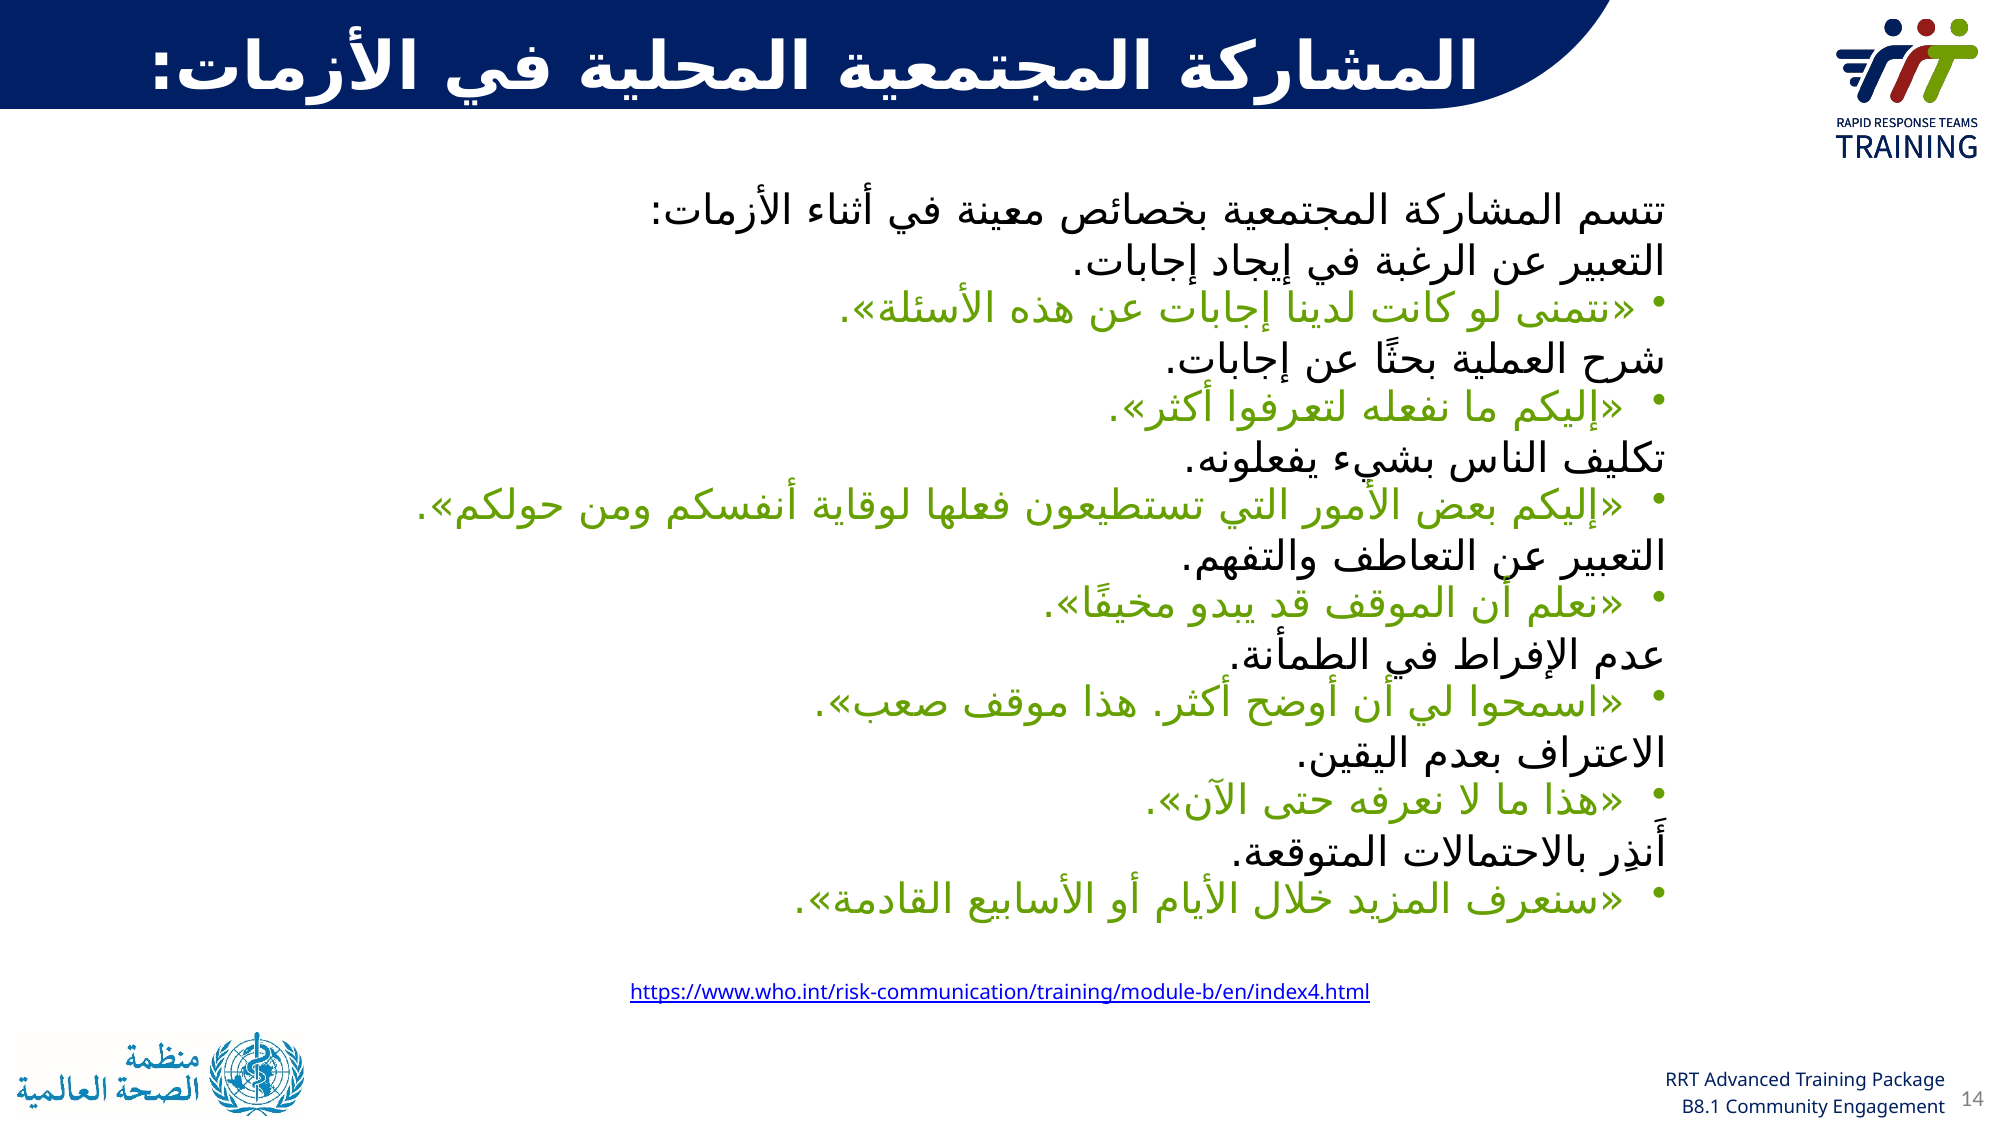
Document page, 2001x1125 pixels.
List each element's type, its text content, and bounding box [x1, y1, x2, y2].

text_box https://www.who.int/risk-communication/training/module-b/en/index4.html [585, 971, 1415, 1015]
picture [0, 0, 1636, 109]
list تتسم المشاركة المجتمعية بخصائص معينة في أثناء الأزمات: التعبير عن الرغبة في إيجاد إجابات. «نتمنى لو كانت لدينا إجابات عن هذه الأسئلة». شرح العملية بحثًا عن إجابات. «إليكم ما نفعله لتعرفوا أكثر». تكليف الناس بشيء يفعلونه. «إليكم بعض الأمور التي تستطيعون فعلها لوقاية أنفسكم ومن حولكم». التعبير عن التعاطف والتفهم. «نعلم أن الموقف قد يبدو مخيفًا». عدم الإفراط في الطمأنة. «اسمحوا لي أن أوضح أكثر. هذا موقف صعب». الاعتراف بعدم اليقين. «هذا ما لا نعرفه حتى الآن». أَنذِر بالاحتمالات المتوقعة. «سنعرف المزيد خلال الأيام أو الأسابيع القادمة». [126, 180, 1675, 945]
picture [17, 1032, 304, 1116]
text_box المشاركة المجتمعية المحلية في الأزمات: [22, 15, 1490, 122]
picture [1835, 19, 1978, 167]
